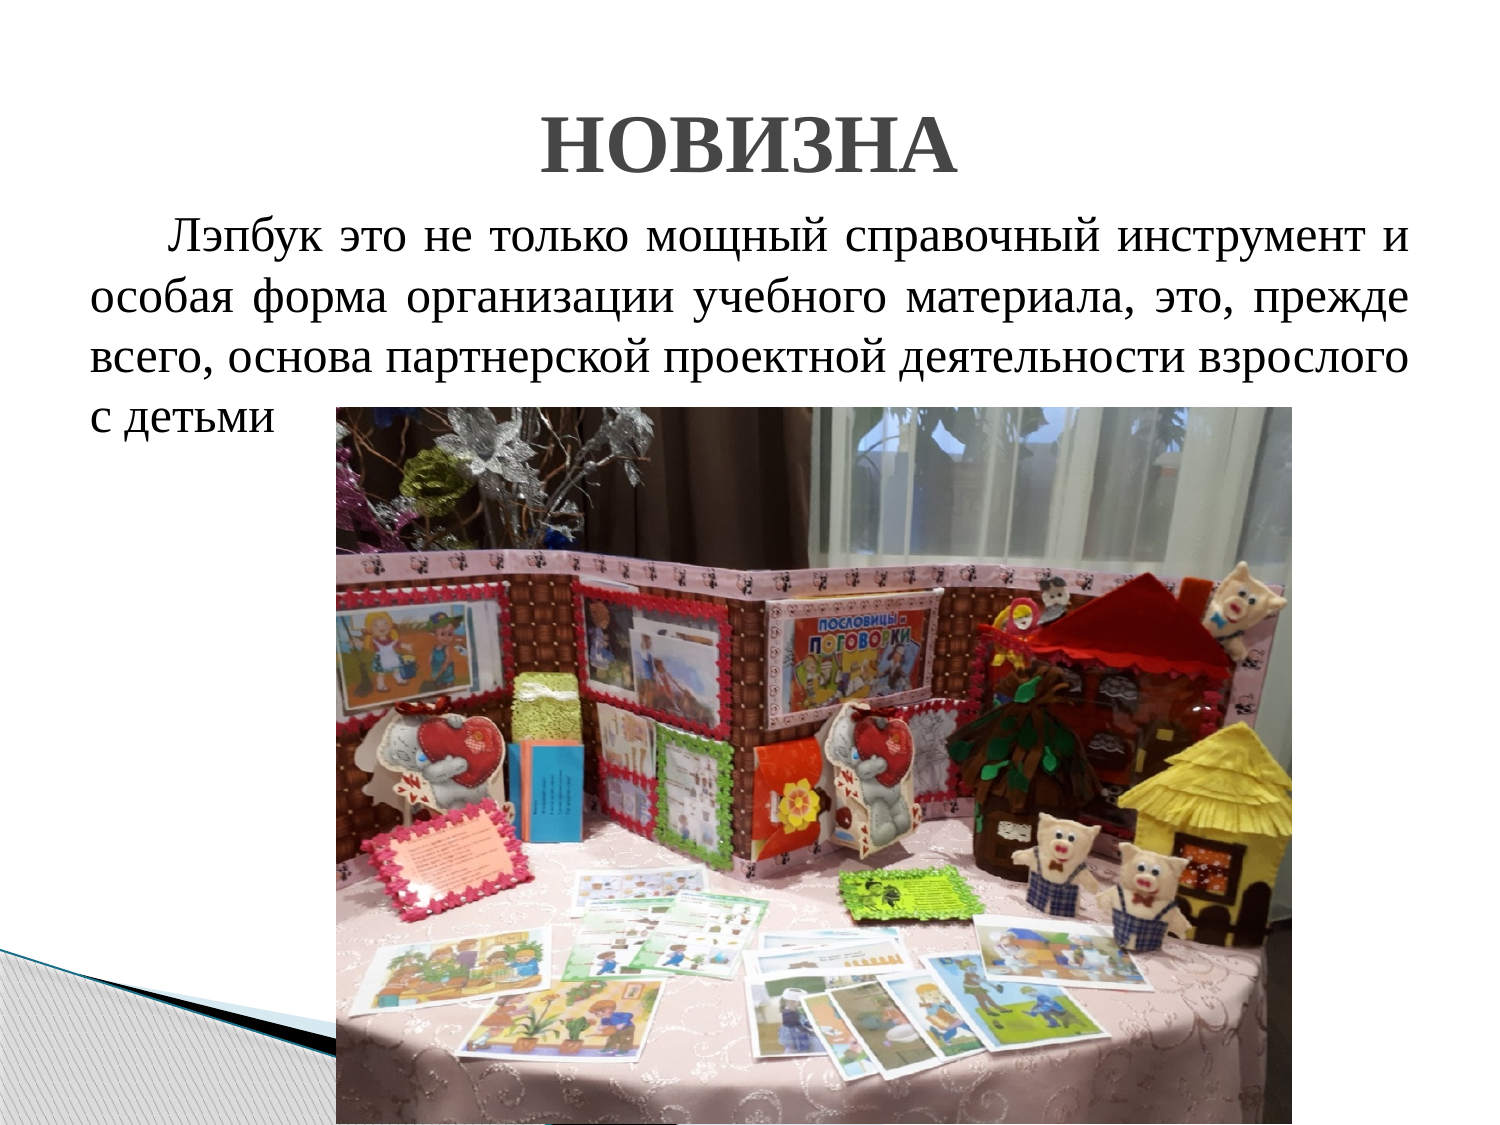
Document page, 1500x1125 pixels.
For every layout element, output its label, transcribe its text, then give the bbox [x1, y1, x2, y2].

picture [336, 407, 1292, 1124]
list Лэпбук это не только мощный справочный инструмент и особая форма организации учебного материала, это, прежде всего, основа партнерской проектной деятельности взрослого с детьми [75, 233, 1425, 986]
title НОВИЗНА [75, 45, 1425, 233]
